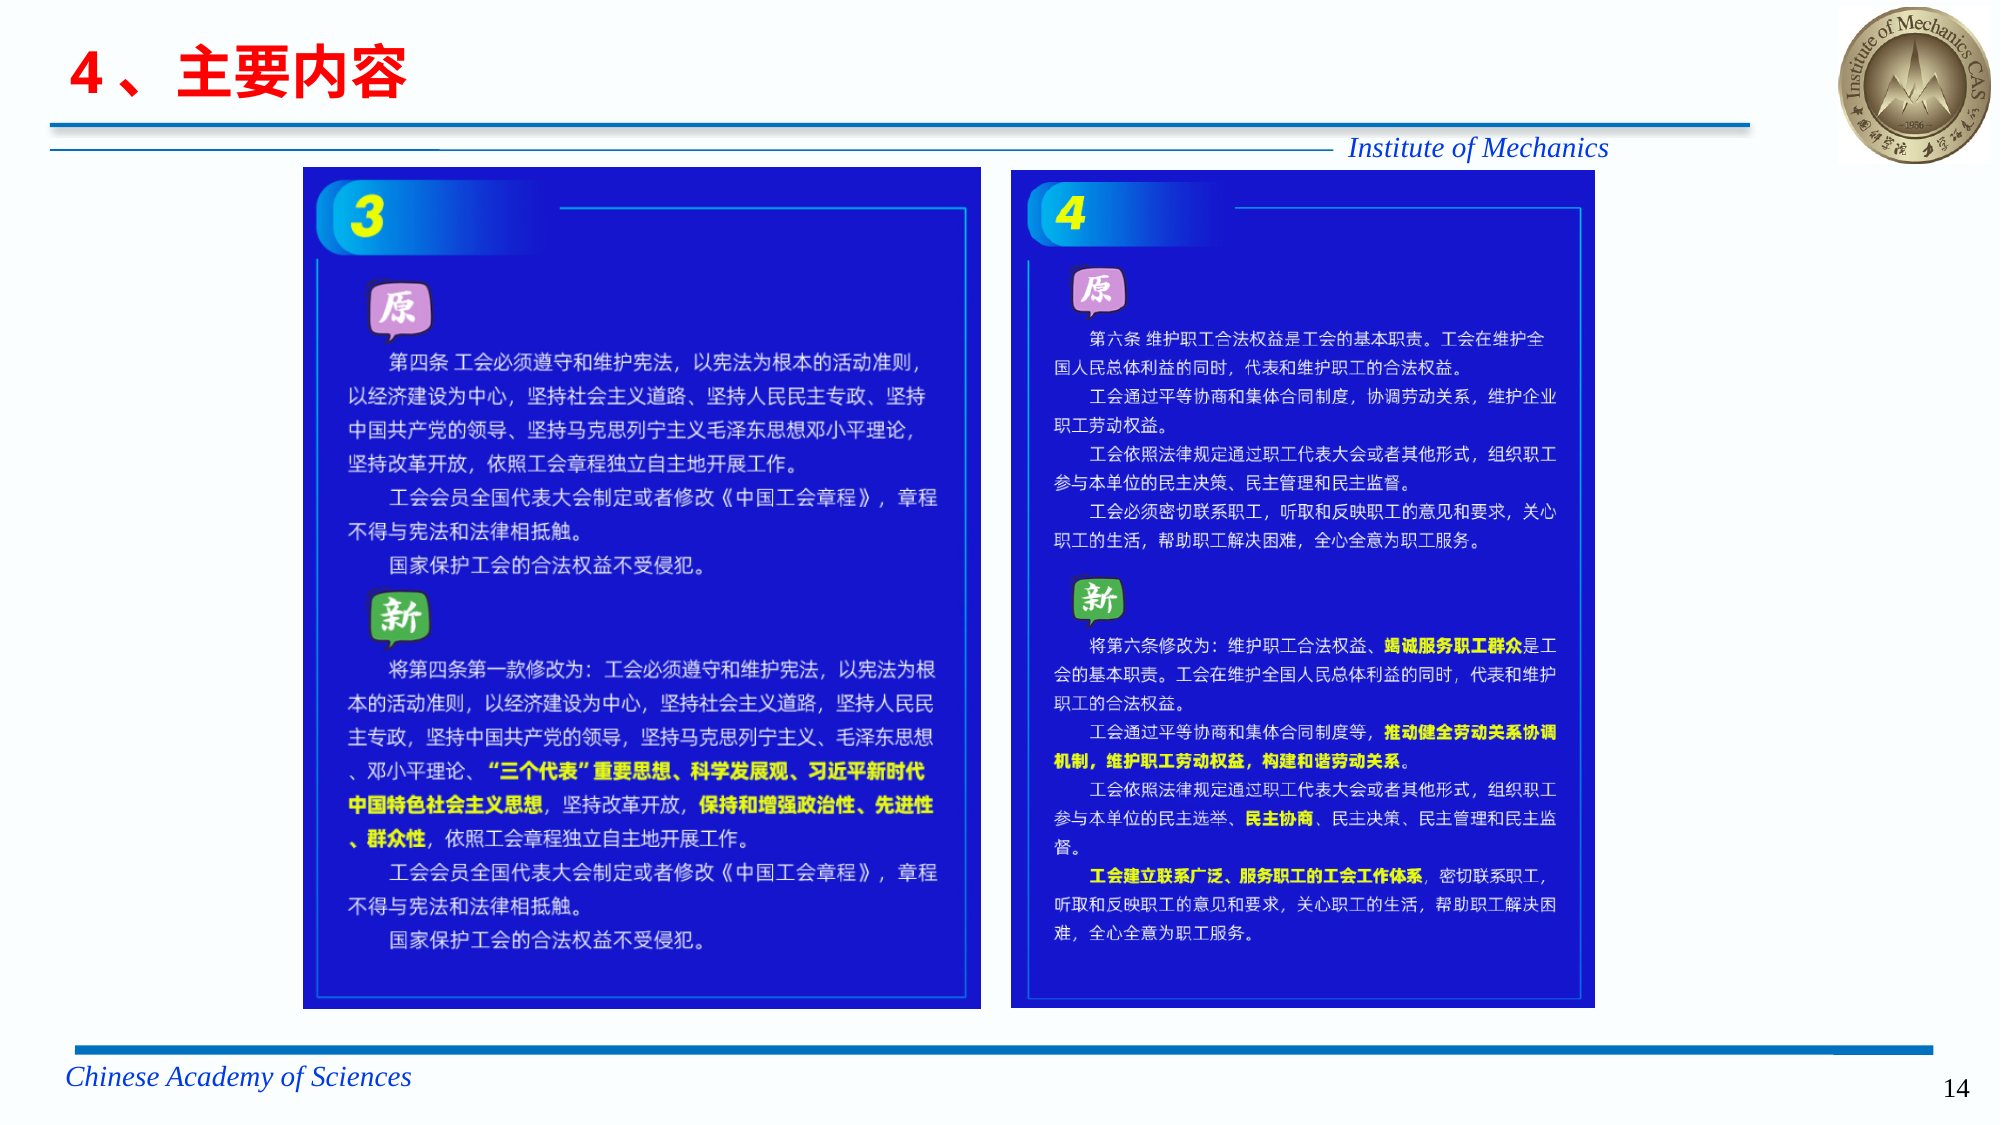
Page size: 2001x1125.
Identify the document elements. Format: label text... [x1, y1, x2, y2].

picture [1838, 6, 1991, 164]
picture [1011, 170, 1595, 1008]
picture [302, 167, 981, 1010]
slide_number 14 [1516, 1063, 1984, 1125]
text_box 4、主要内容 [54, 27, 1829, 113]
